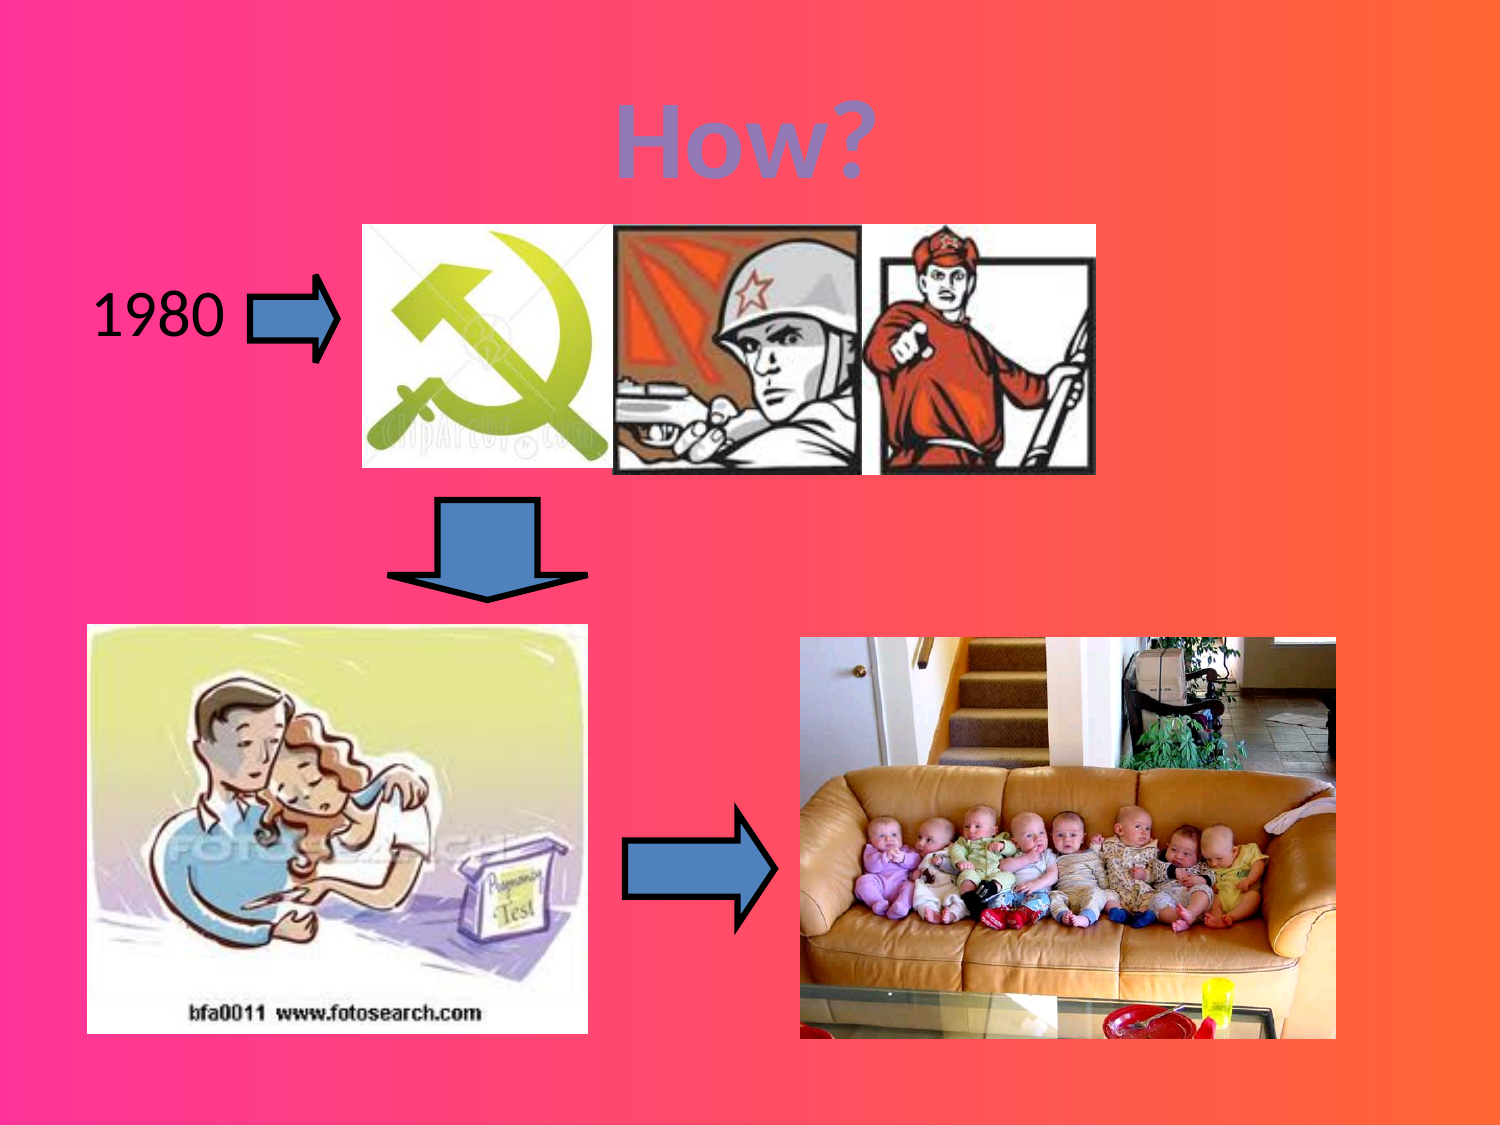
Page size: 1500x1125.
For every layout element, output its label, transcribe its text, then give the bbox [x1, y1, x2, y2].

picture [799, 637, 1336, 1039]
text_box [624, 812, 775, 925]
text_box How? [599, 58, 897, 209]
text_box [249, 274, 338, 363]
picture [87, 624, 588, 1034]
list 1980 [74, 262, 1426, 1006]
text_box [387, 500, 588, 601]
picture [362, 224, 1097, 476]
